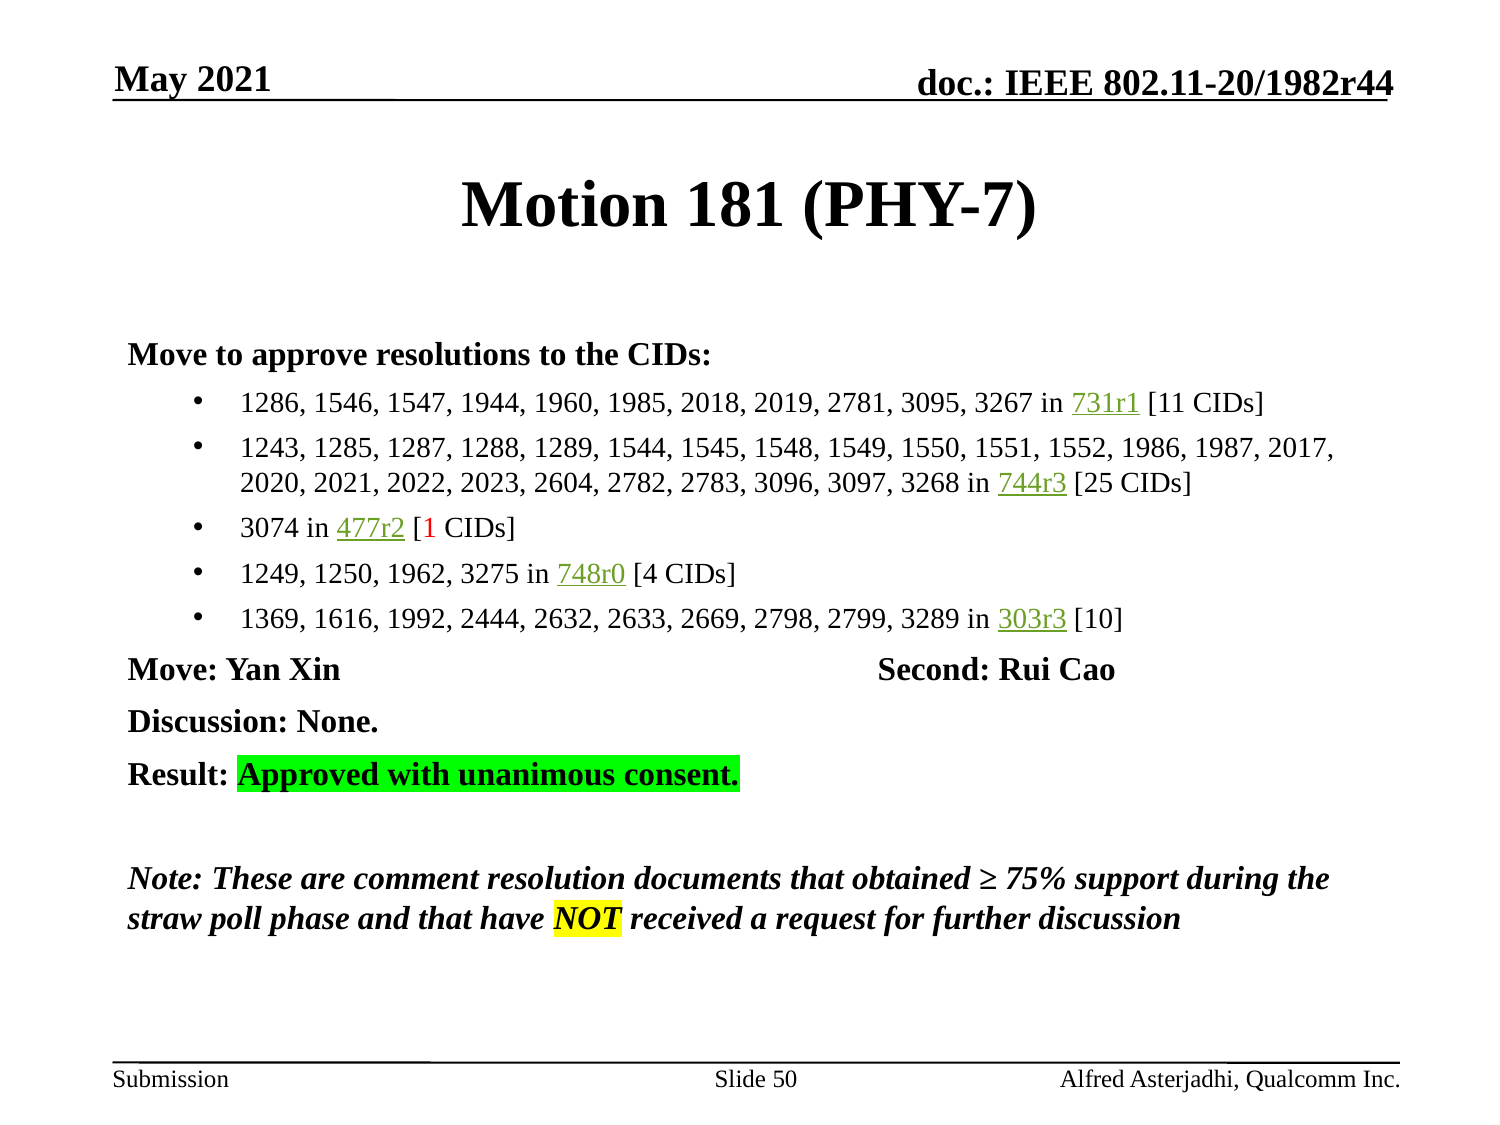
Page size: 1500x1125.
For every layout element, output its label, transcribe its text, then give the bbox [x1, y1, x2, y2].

slide_number Slide 50 [712, 1061, 800, 1123]
title Motion 181 (PHY-7) [112, 112, 1388, 288]
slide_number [114, 54, 423, 100]
footer Alfred Asterjadhi, Qualcomm Inc. [878, 1061, 1402, 1093]
list Move to approve resolutions to the CIDs: 1286, 1546, 1547, 1944, 1960, 1985, 2018, 2019, 2781, 3095, 3267 in 731r1 [11 CIDs] 1243, 1285, 1287, 1288, 1289, 1544, 1545, 1548, 1549, 1550, 1551, 1552, 1986, 1987, 2017, 2020, 2021, 2022, 2023, 2604, 2782, 2783, 3096, 3097, 3268 in 744r3 [25 CIDs] 3074 in 477r2 [1 CIDs] 1249, 1250, 1962, 3275 in 748r0 [4 CIDs] 1369, 1616, 1992, 2444, 2632, 2633, 2669, 2798, 2799, 3289 in 303r3 [10] Move: Yan Xin Second: Rui Cao Discussion: None. Result: Approved with unanimous consent. Note: These are comment resolution documents that obtained ≥ 75% support during the straw poll phase and that have NOT received a request for further discussion [112, 324, 1388, 1063]
